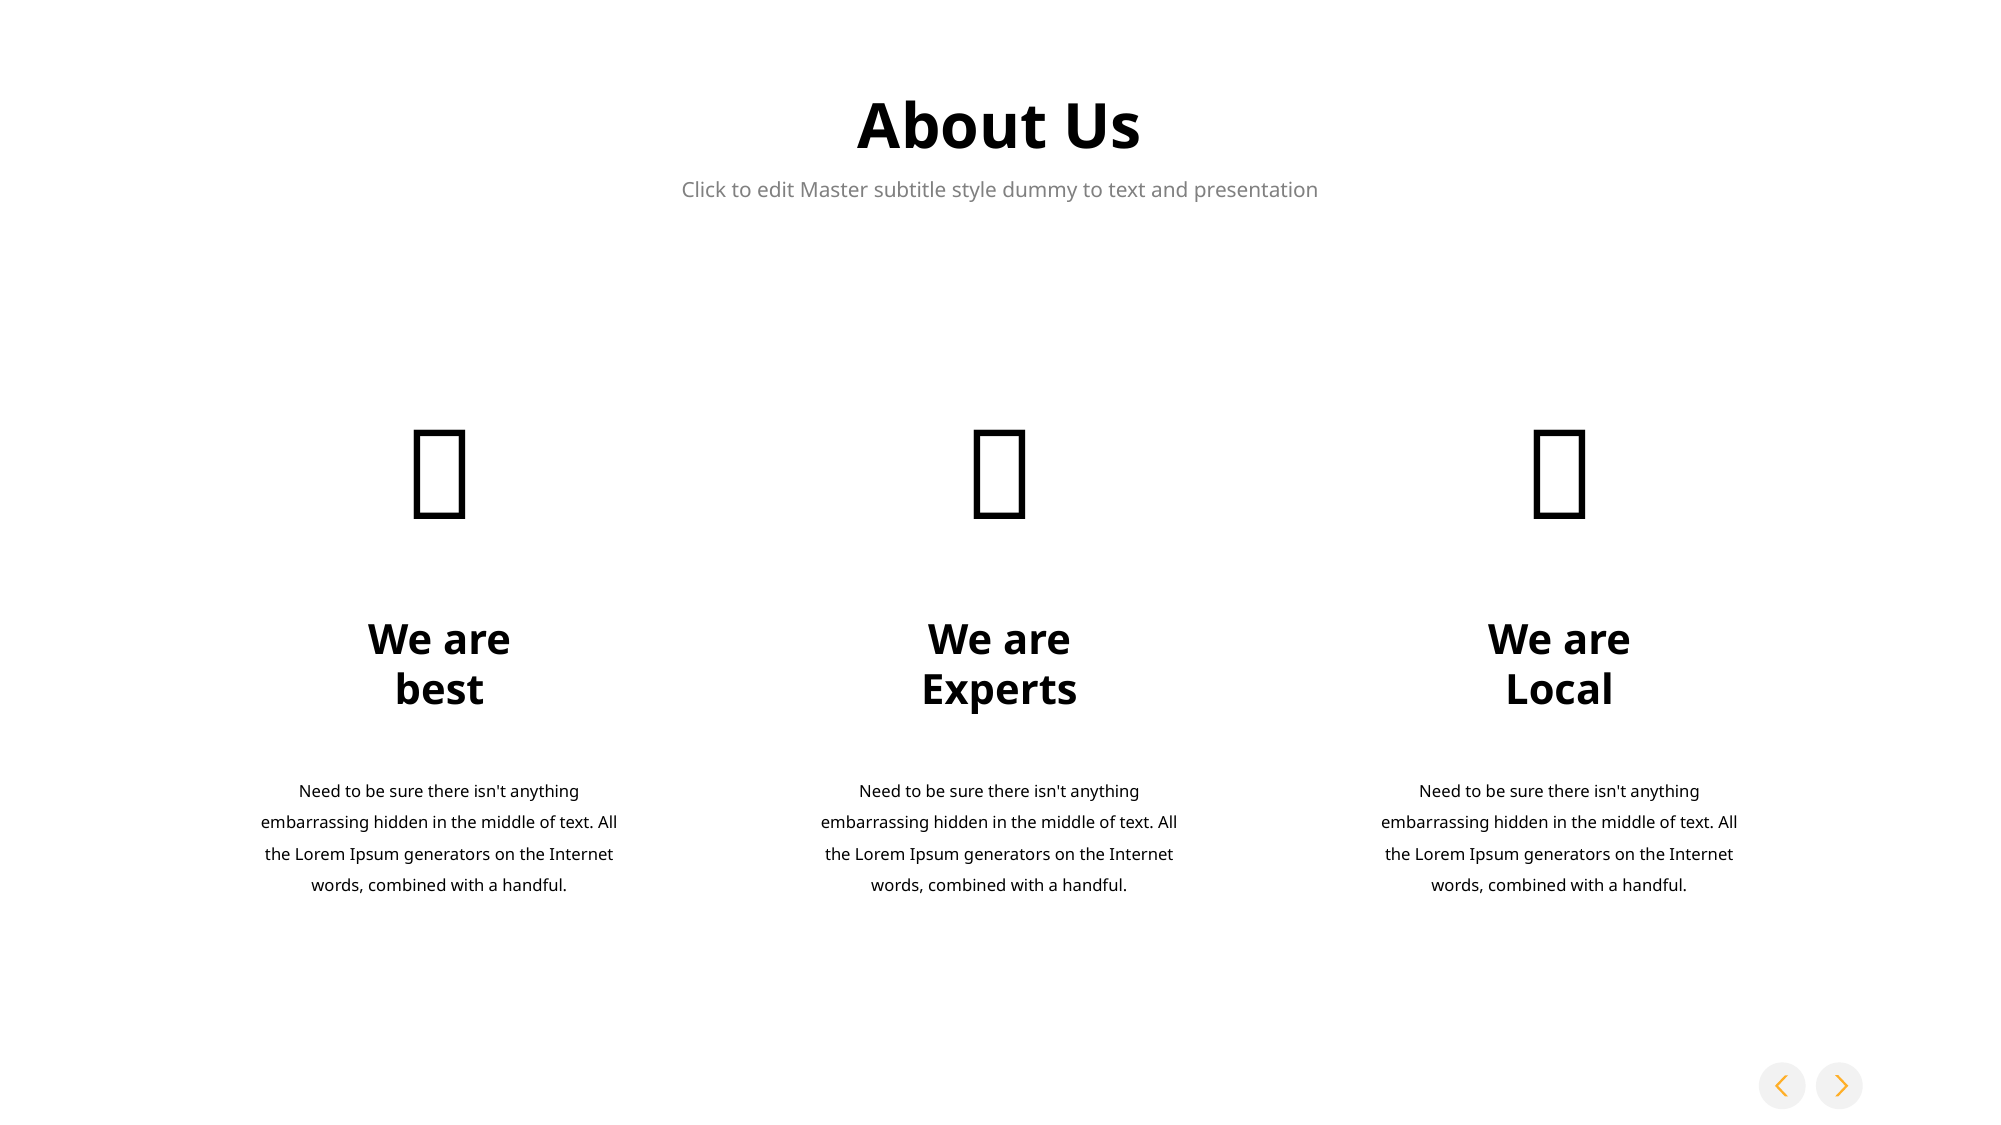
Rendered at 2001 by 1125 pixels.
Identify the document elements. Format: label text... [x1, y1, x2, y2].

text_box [1354, 385, 1765, 891]
title About Us [137, 78, 1863, 179]
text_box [234, 385, 645, 891]
subtitle Click to edit Master subtitle style dummy to text and presentation [137, 179, 1863, 204]
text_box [794, 385, 1205, 891]
